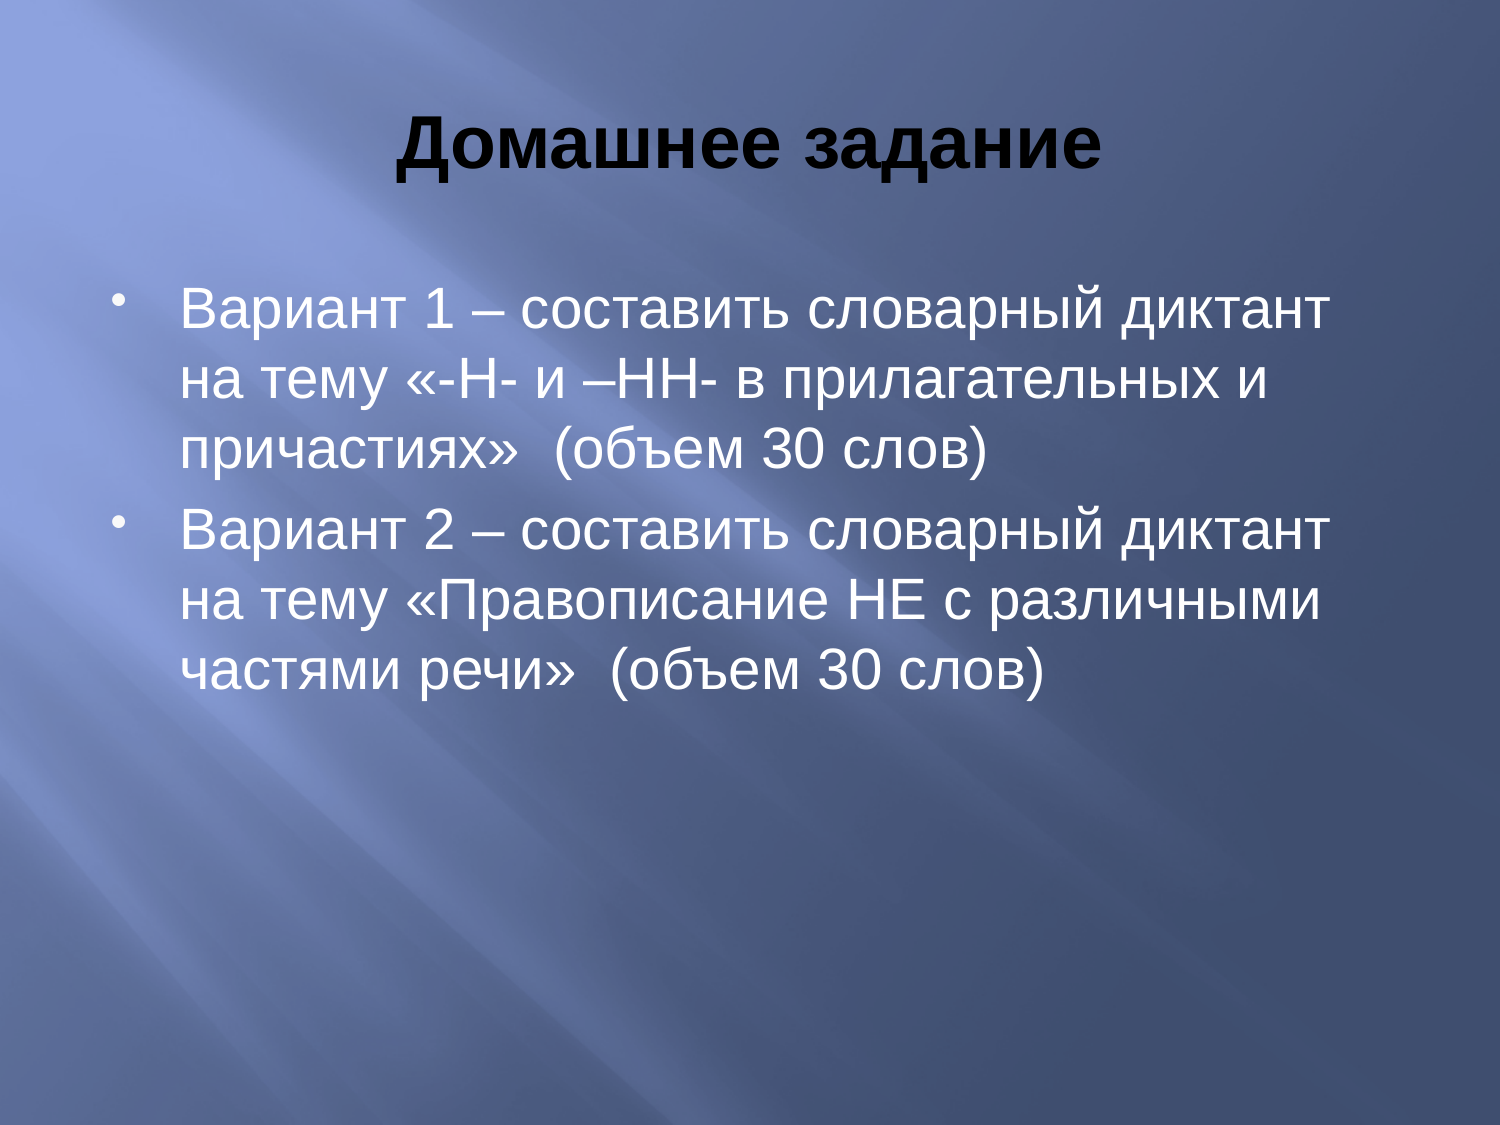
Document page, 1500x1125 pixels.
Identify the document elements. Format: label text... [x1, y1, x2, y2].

title Домашнее задание [75, 45, 1425, 233]
list Вариант 1 – составить словарный диктант на тему «-Н- и –НН- в прилагательных и причастиях» (объем 30 слов) Вариант 2 – составить словарный диктант на тему «Правописание НЕ с различными частями речи» (объем 30 слов) [75, 262, 1425, 1035]
